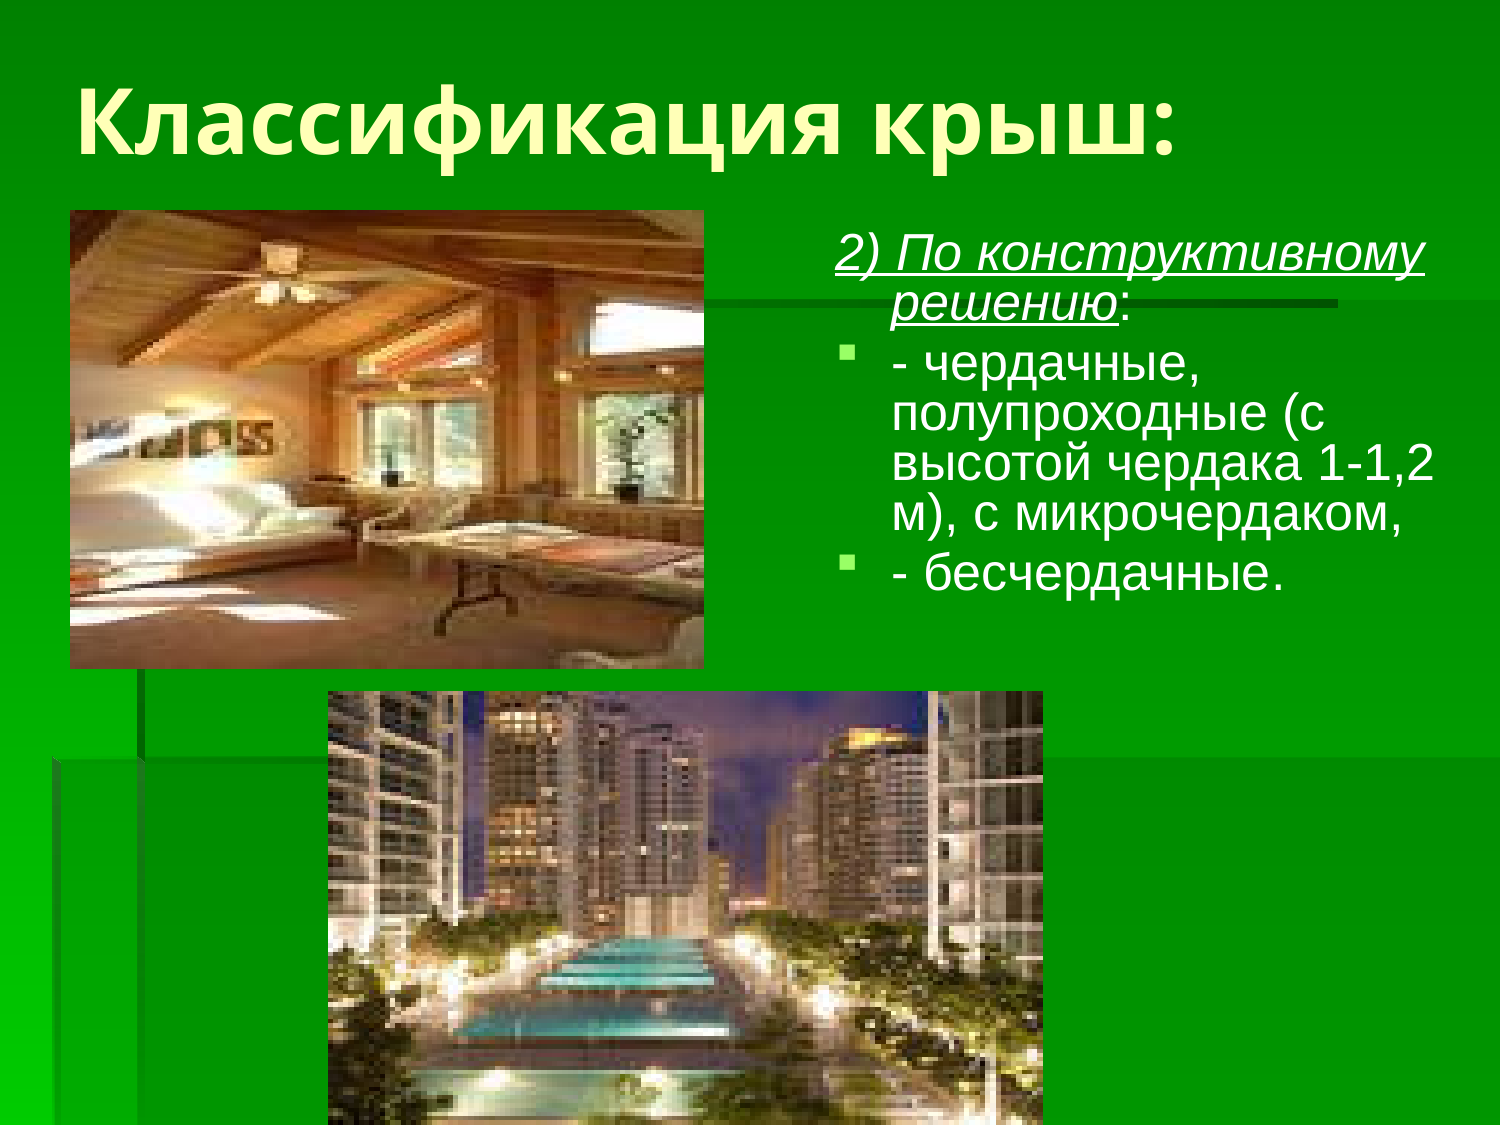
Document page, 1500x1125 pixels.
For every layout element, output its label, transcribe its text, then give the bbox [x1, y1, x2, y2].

title Классификация крыш: [58, 0, 1435, 236]
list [327, 691, 1044, 1125]
list 2) По конструктивному решению: - чердачные, полупроходные (с высотой чердака 1-1,2 м), с микрочердаком, - бесчердачные. [820, 222, 1477, 575]
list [70, 210, 704, 670]
